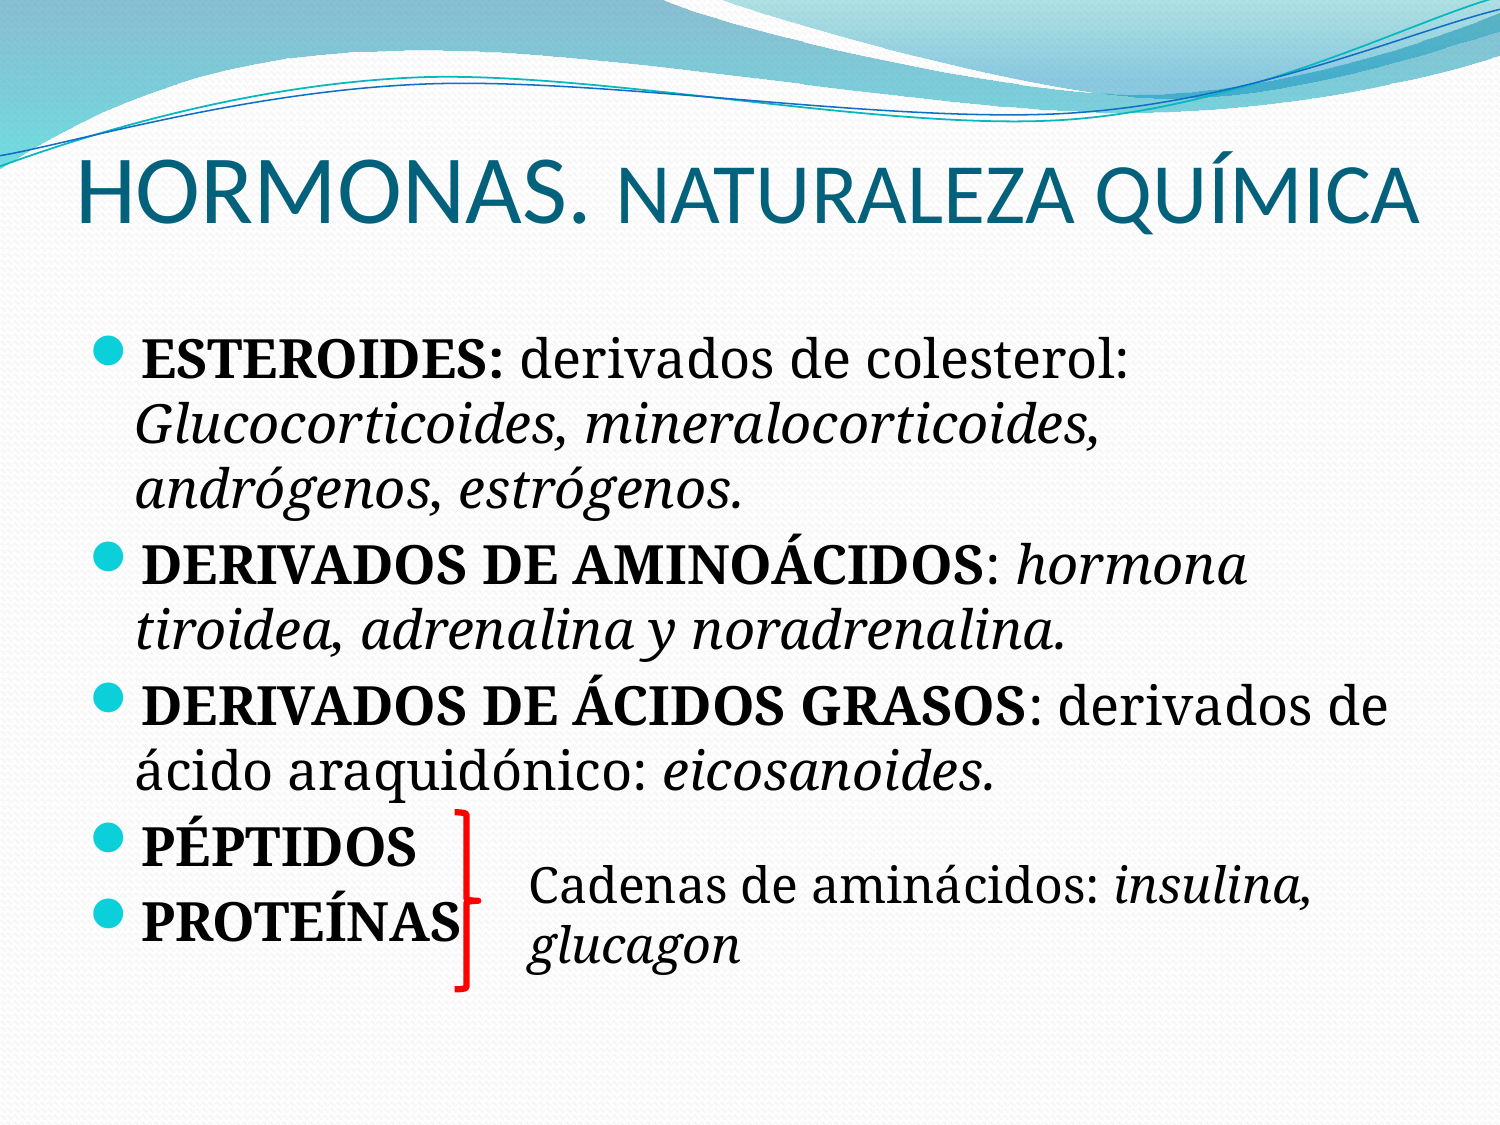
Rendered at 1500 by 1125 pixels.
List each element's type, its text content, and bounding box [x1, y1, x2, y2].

title HORMONAS. NATURALEZA QUÍMICA [75, 115, 1425, 244]
list ESTEROIDES: derivados de colesterol: Glucocorticoides, mineralocorticoides, andrógenos, estrógenos. DERIVADOS DE AMINOÁCIDOS: hormona tiroidea, adrenalina y noradrenalina. DERIVADOS DE ÁCIDOS GRASOS: derivados de ácido araquidónico: eicosanoides. PÉPTIDOS PROTEÍNAS [75, 317, 1425, 1038]
text_box Cadenas de aminácidos: insulina, glucagon [513, 845, 1365, 981]
text_box [454, 811, 479, 991]
